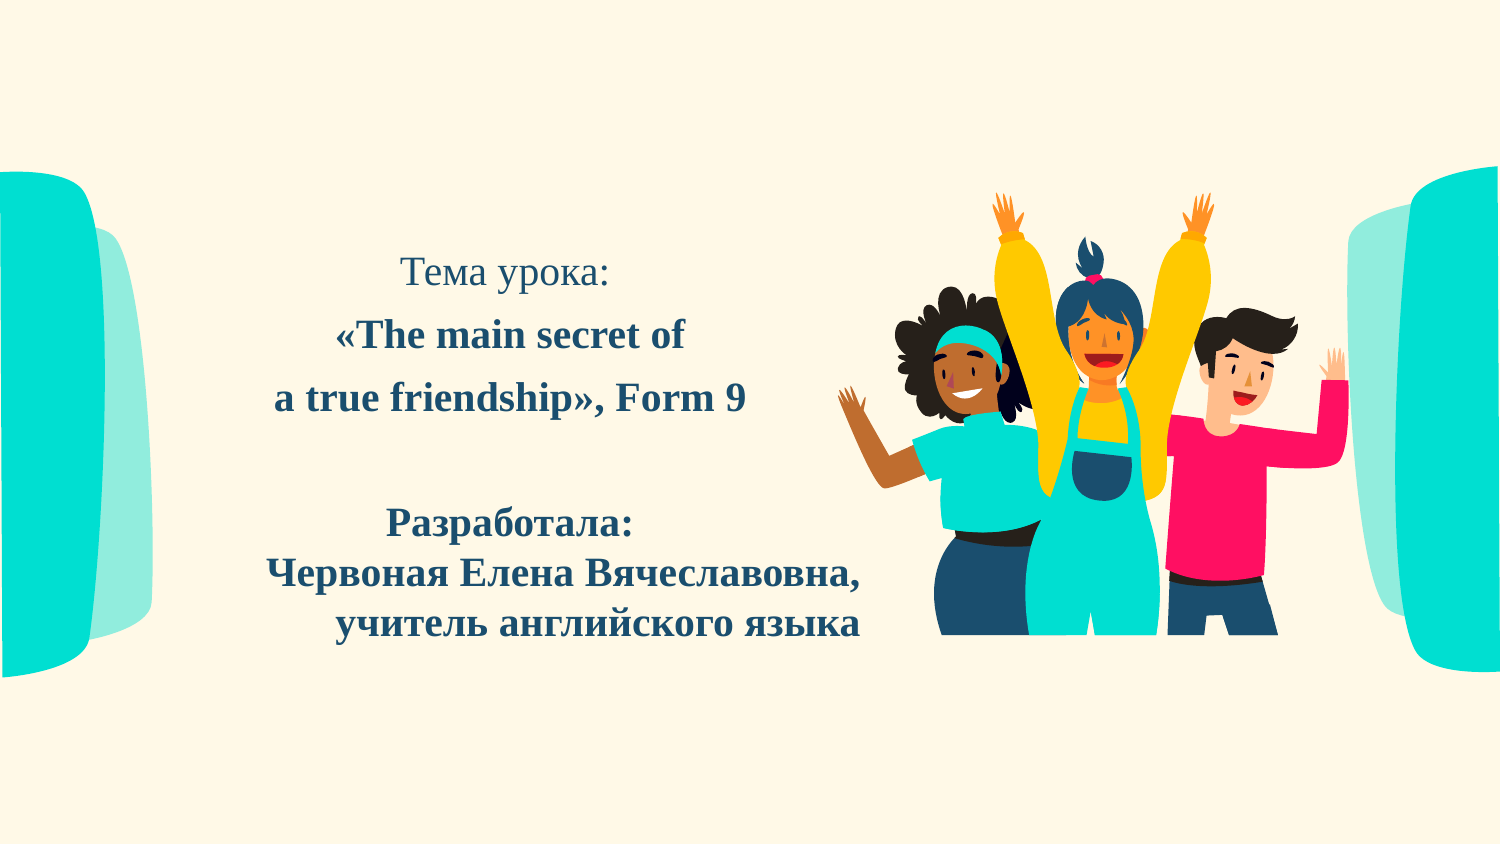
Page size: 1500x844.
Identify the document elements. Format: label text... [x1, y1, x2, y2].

subtitle Тема урока: «The main secret of a true friendship», Form 9 Разработала: Червоная Елена Вячеславовна, учитель английского языка [123, 274, 832, 615]
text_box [837, 192, 1352, 636]
